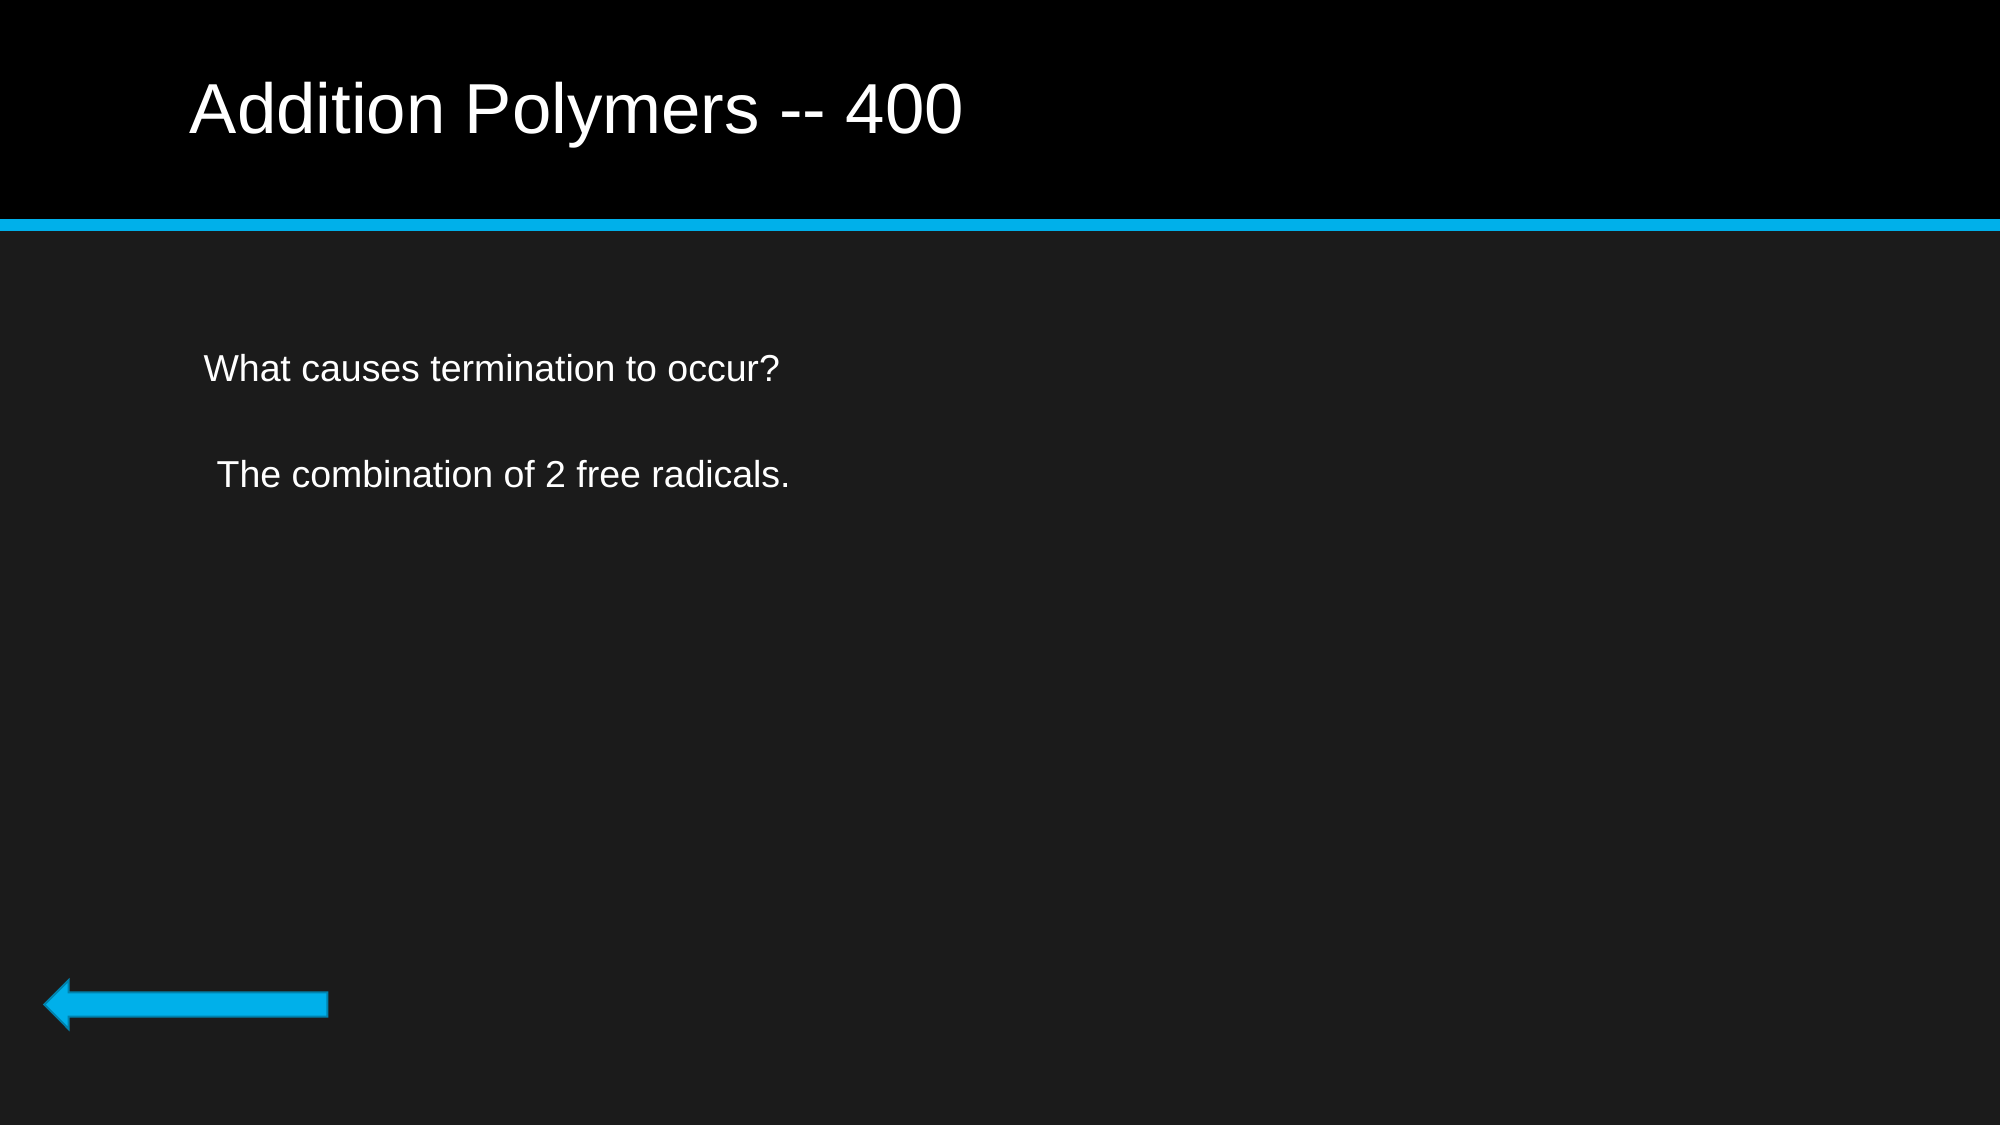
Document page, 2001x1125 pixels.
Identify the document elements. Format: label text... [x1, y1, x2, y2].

text_box [42, 977, 329, 1032]
text_box What causes termination to occur? [188, 336, 796, 397]
title Addition Polymers -- 400 [174, 20, 1825, 201]
text_box The combination of 2 free radicals. [201, 443, 806, 503]
